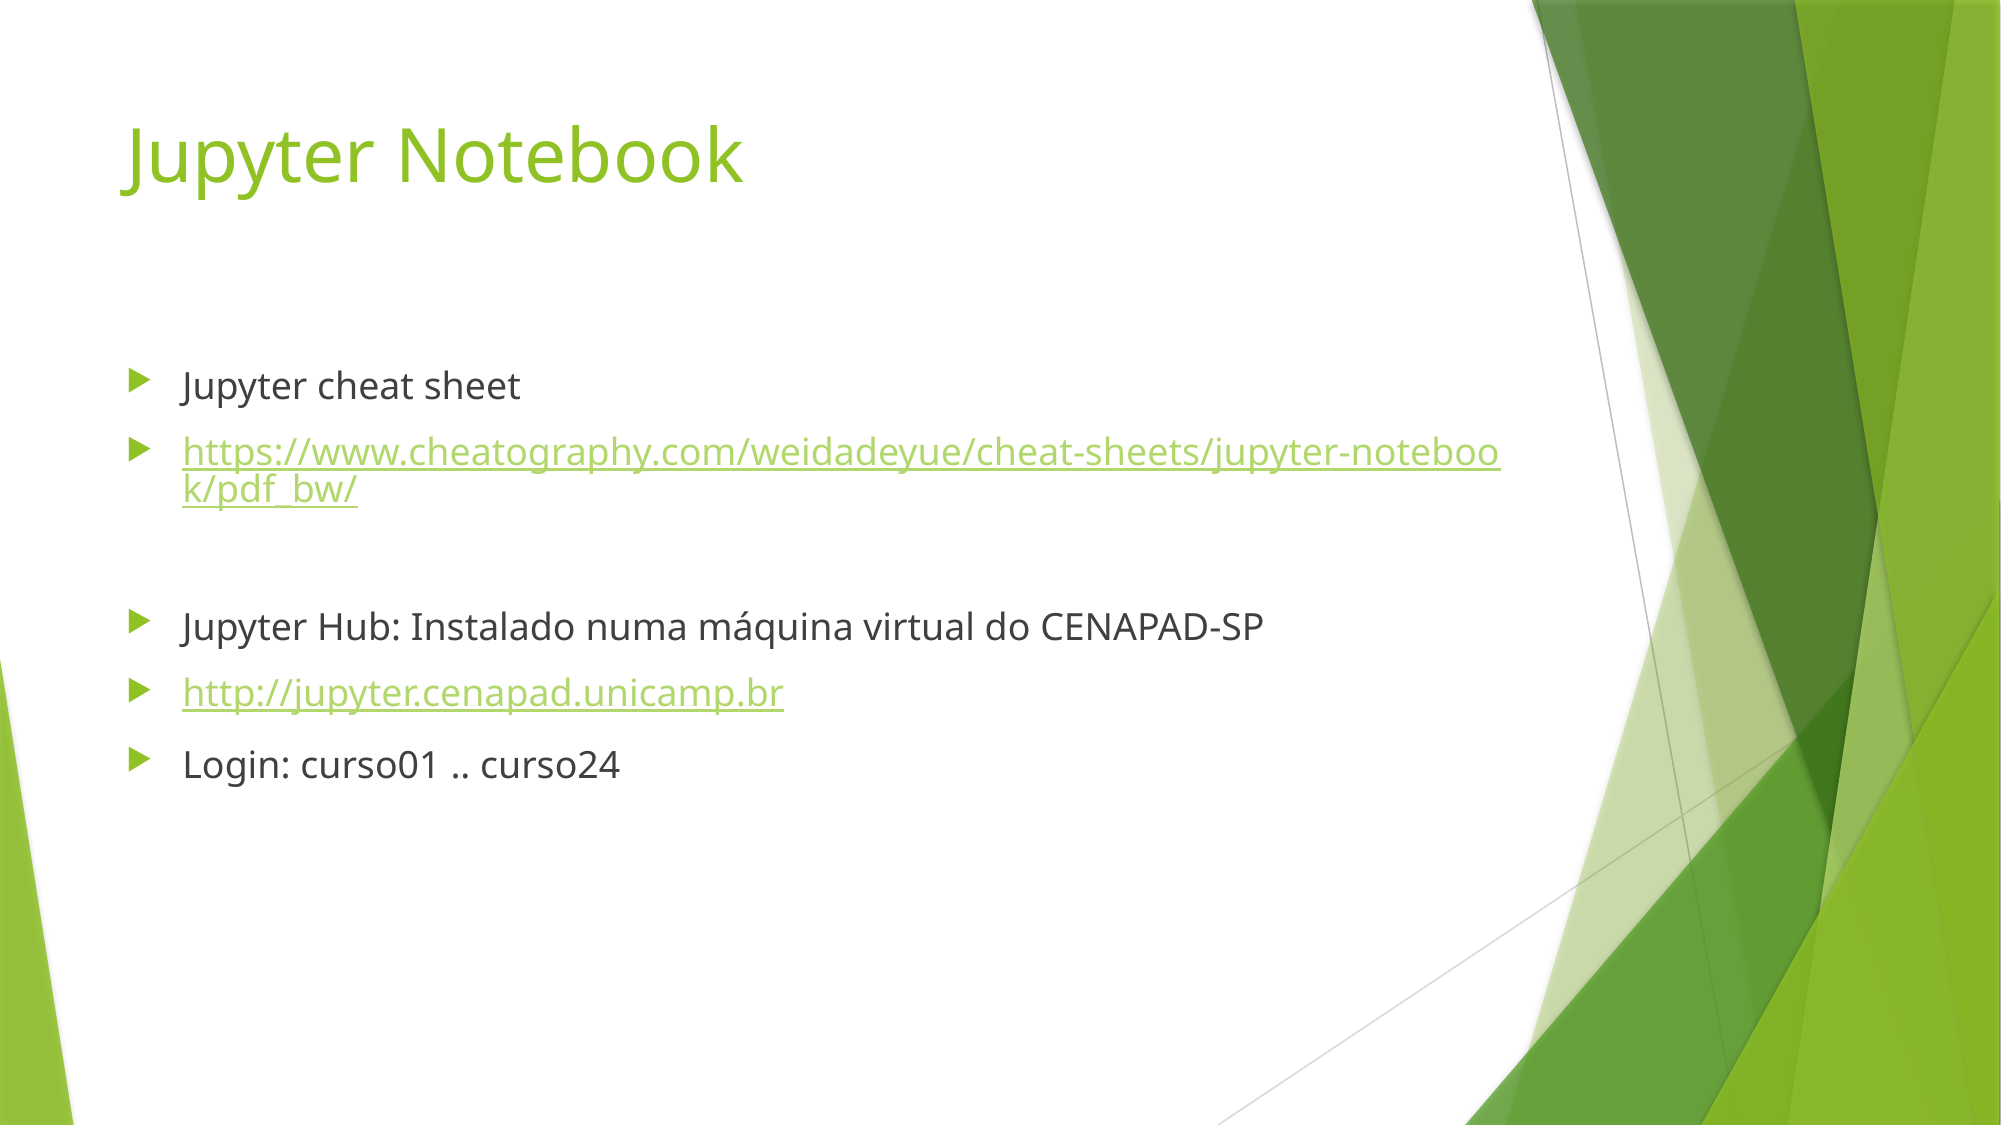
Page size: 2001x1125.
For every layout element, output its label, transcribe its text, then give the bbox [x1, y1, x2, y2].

title Jupyter Notebook [111, 99, 1522, 317]
list Jupyter cheat sheet https://www.cheatography.com/weidadeyue/cheat-sheets/jupyter-notebook/pdf_bw/ Jupyter Hub: Instalado numa máquina virtual do CENAPAD-SP http://jupyter.cenapad.unicamp.br Login: curso01 .. curso24 [111, 354, 1522, 992]
